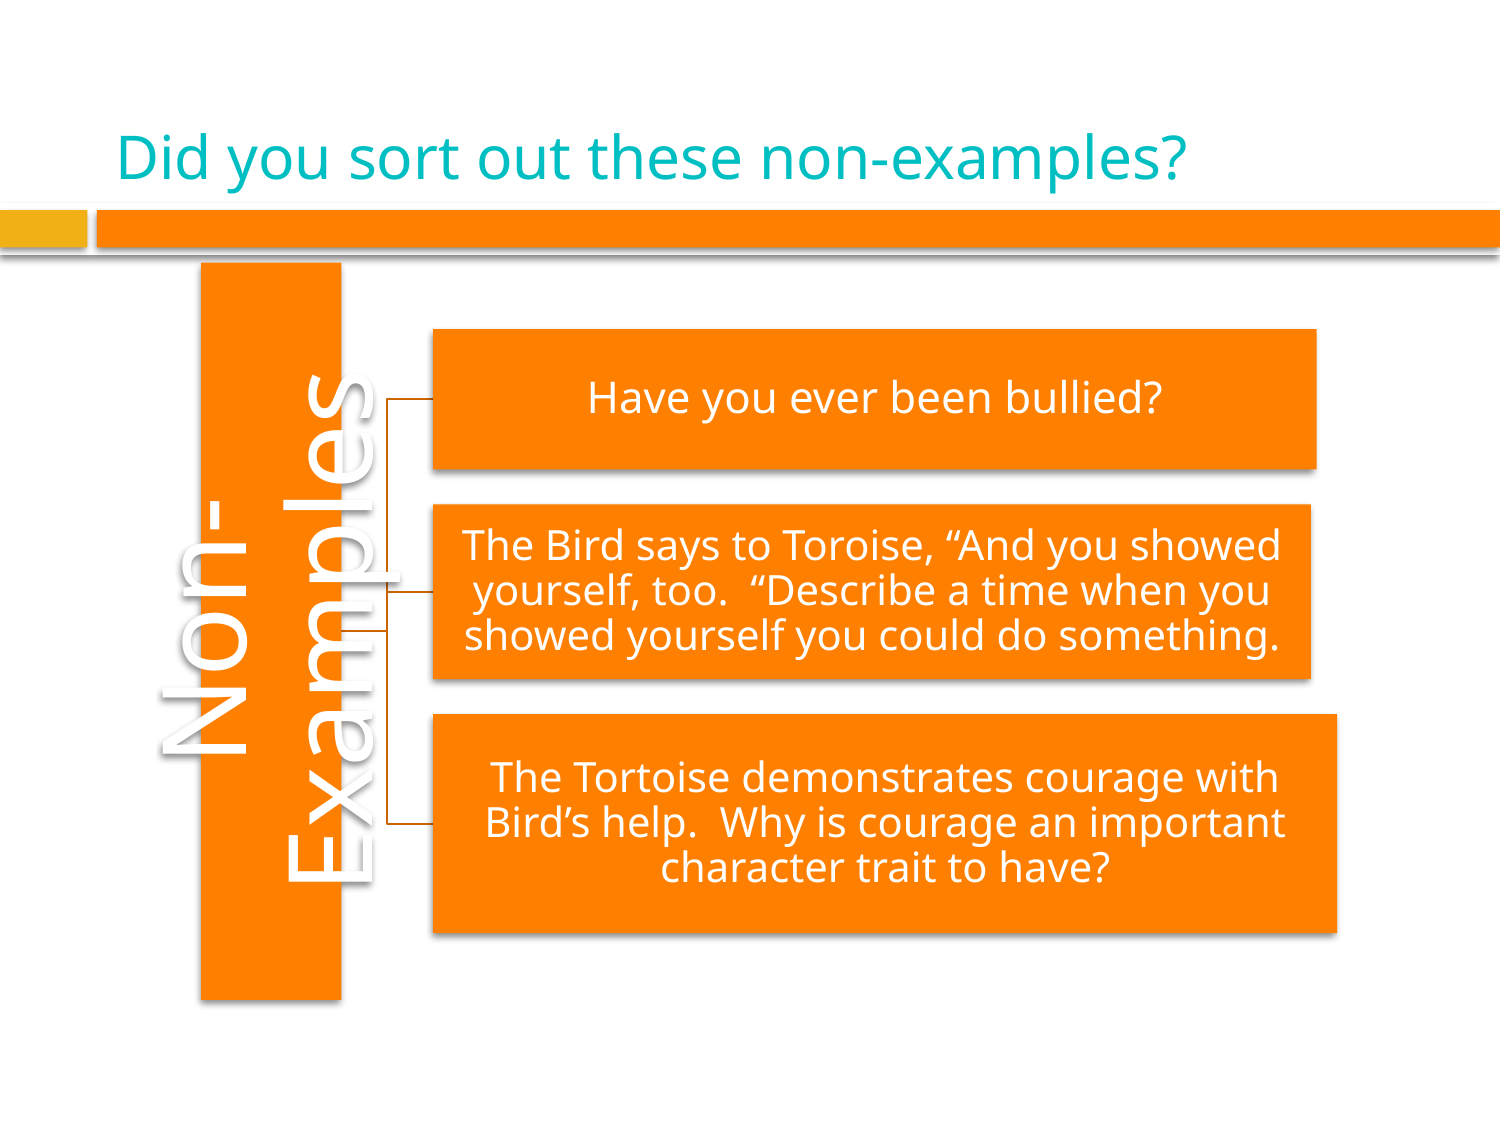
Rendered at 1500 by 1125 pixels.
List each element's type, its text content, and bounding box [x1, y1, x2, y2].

title Did you sort out these non-examples? [100, 37, 1438, 200]
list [100, 262, 1439, 1001]
